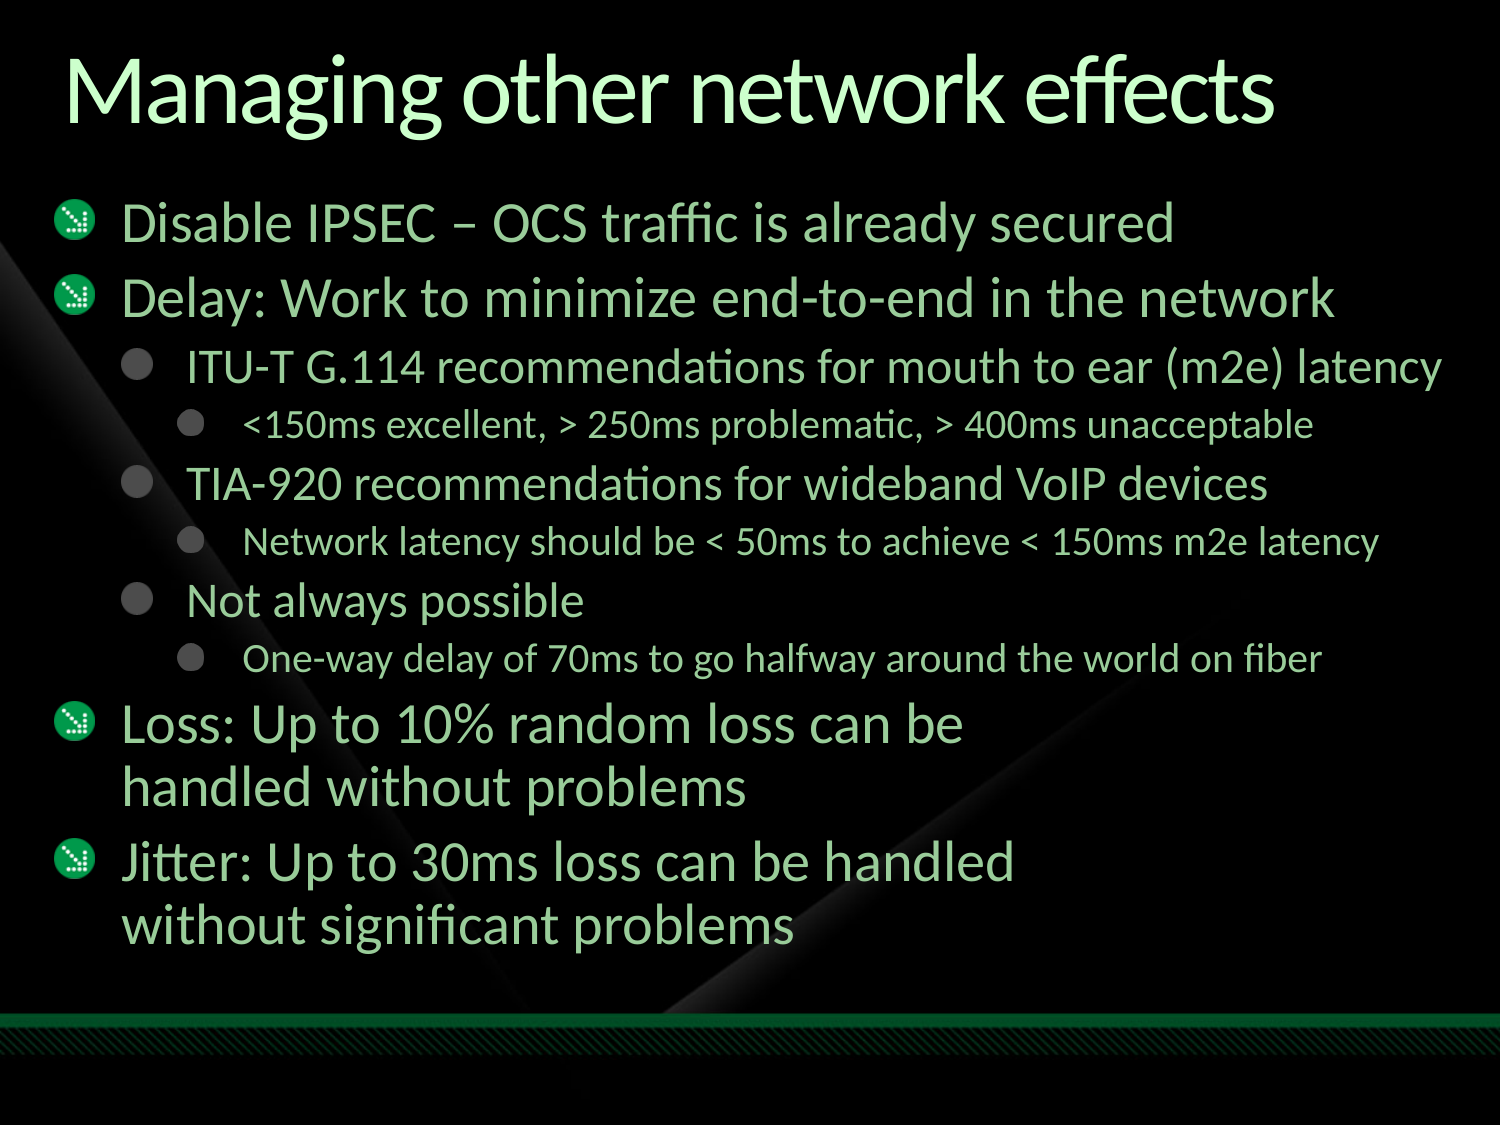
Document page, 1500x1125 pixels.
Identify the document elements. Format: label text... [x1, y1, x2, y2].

title Managing other network effects [62, 37, 1438, 147]
picture [0, 0, 1500, 1125]
list Disable IPSEC – OCS traffic is already secured Delay: Work to minimize end-to-end in the network ITU-T G.114 recommendations for mouth to ear (m2e) latency <150ms excellent, > 250ms problematic, > 400ms unacceptable TIA-920 recommendations for wideband VoIP devices Network latency should be < 50ms to achieve < 150ms m2e latency Not always possible One-way delay of 70ms to go halfway around the world on fiber Loss: Up to 10% random loss can be handled without problems Jitter: Up to 30ms loss can be handled without significant problems [54, 192, 1494, 995]
